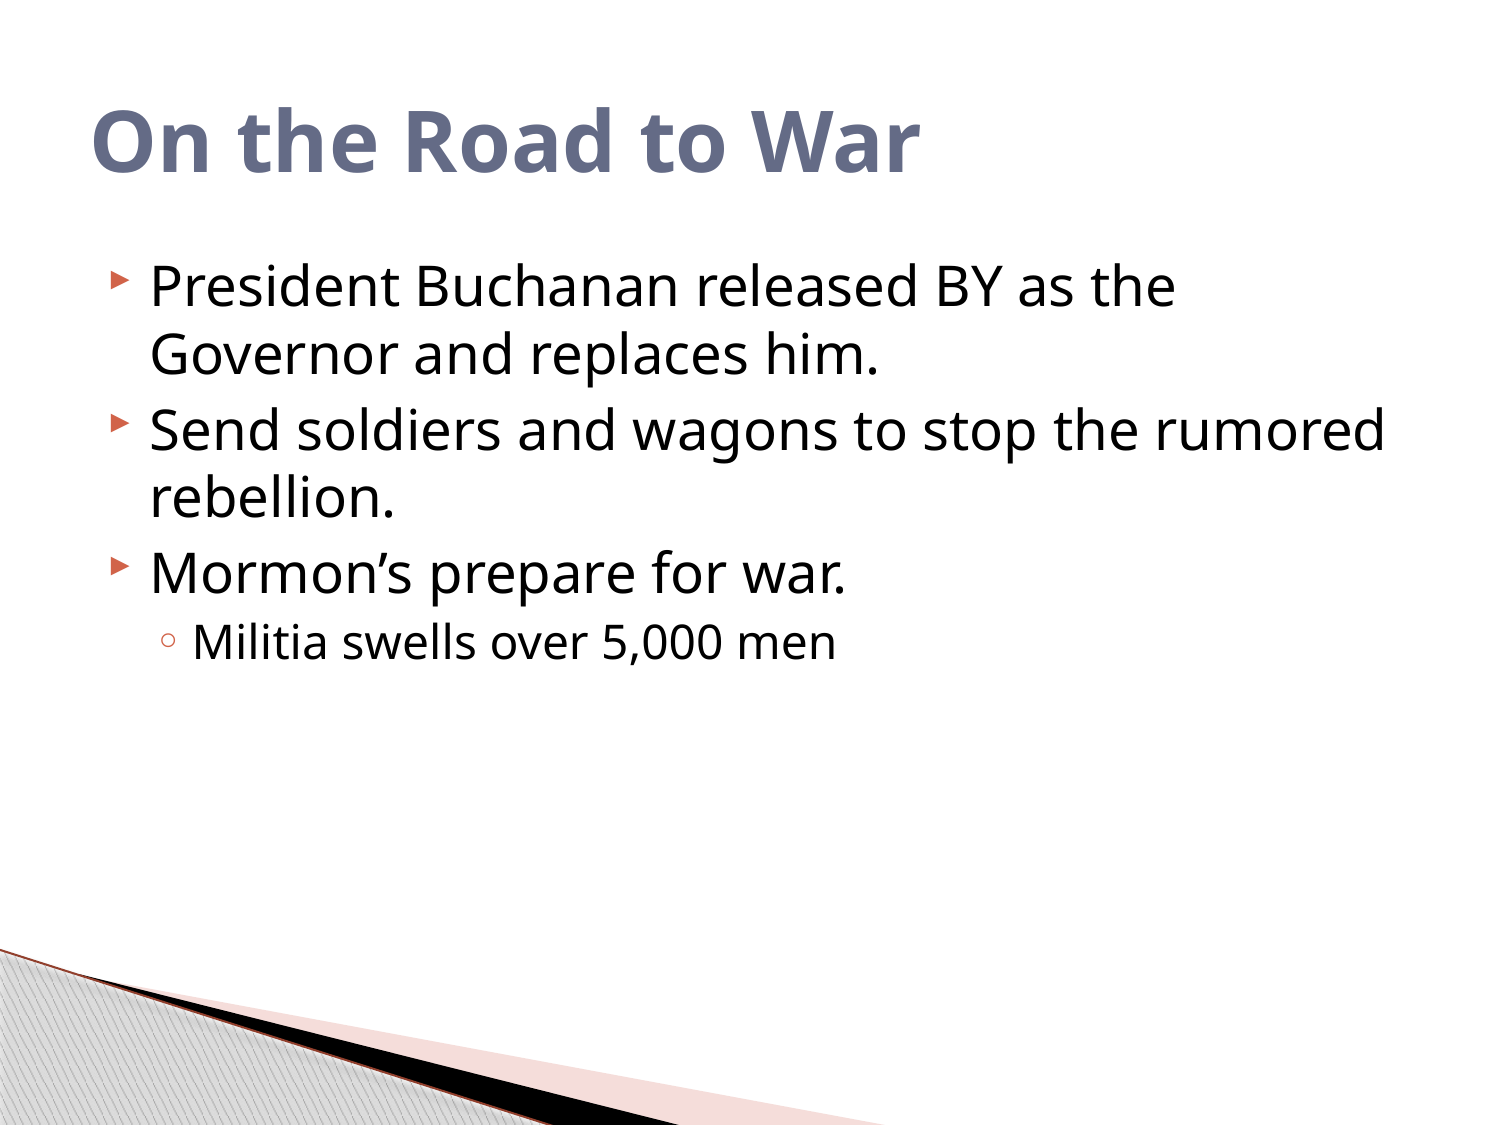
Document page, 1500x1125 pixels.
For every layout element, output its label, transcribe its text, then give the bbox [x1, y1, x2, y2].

title On the Road to War [75, 45, 1425, 233]
list President Buchanan released BY as the Governor and replaces him. Send soldiers and wagons to stop the rumored rebellion. Mormon’s prepare for war. Militia swells over 5,000 men [75, 243, 1425, 986]
